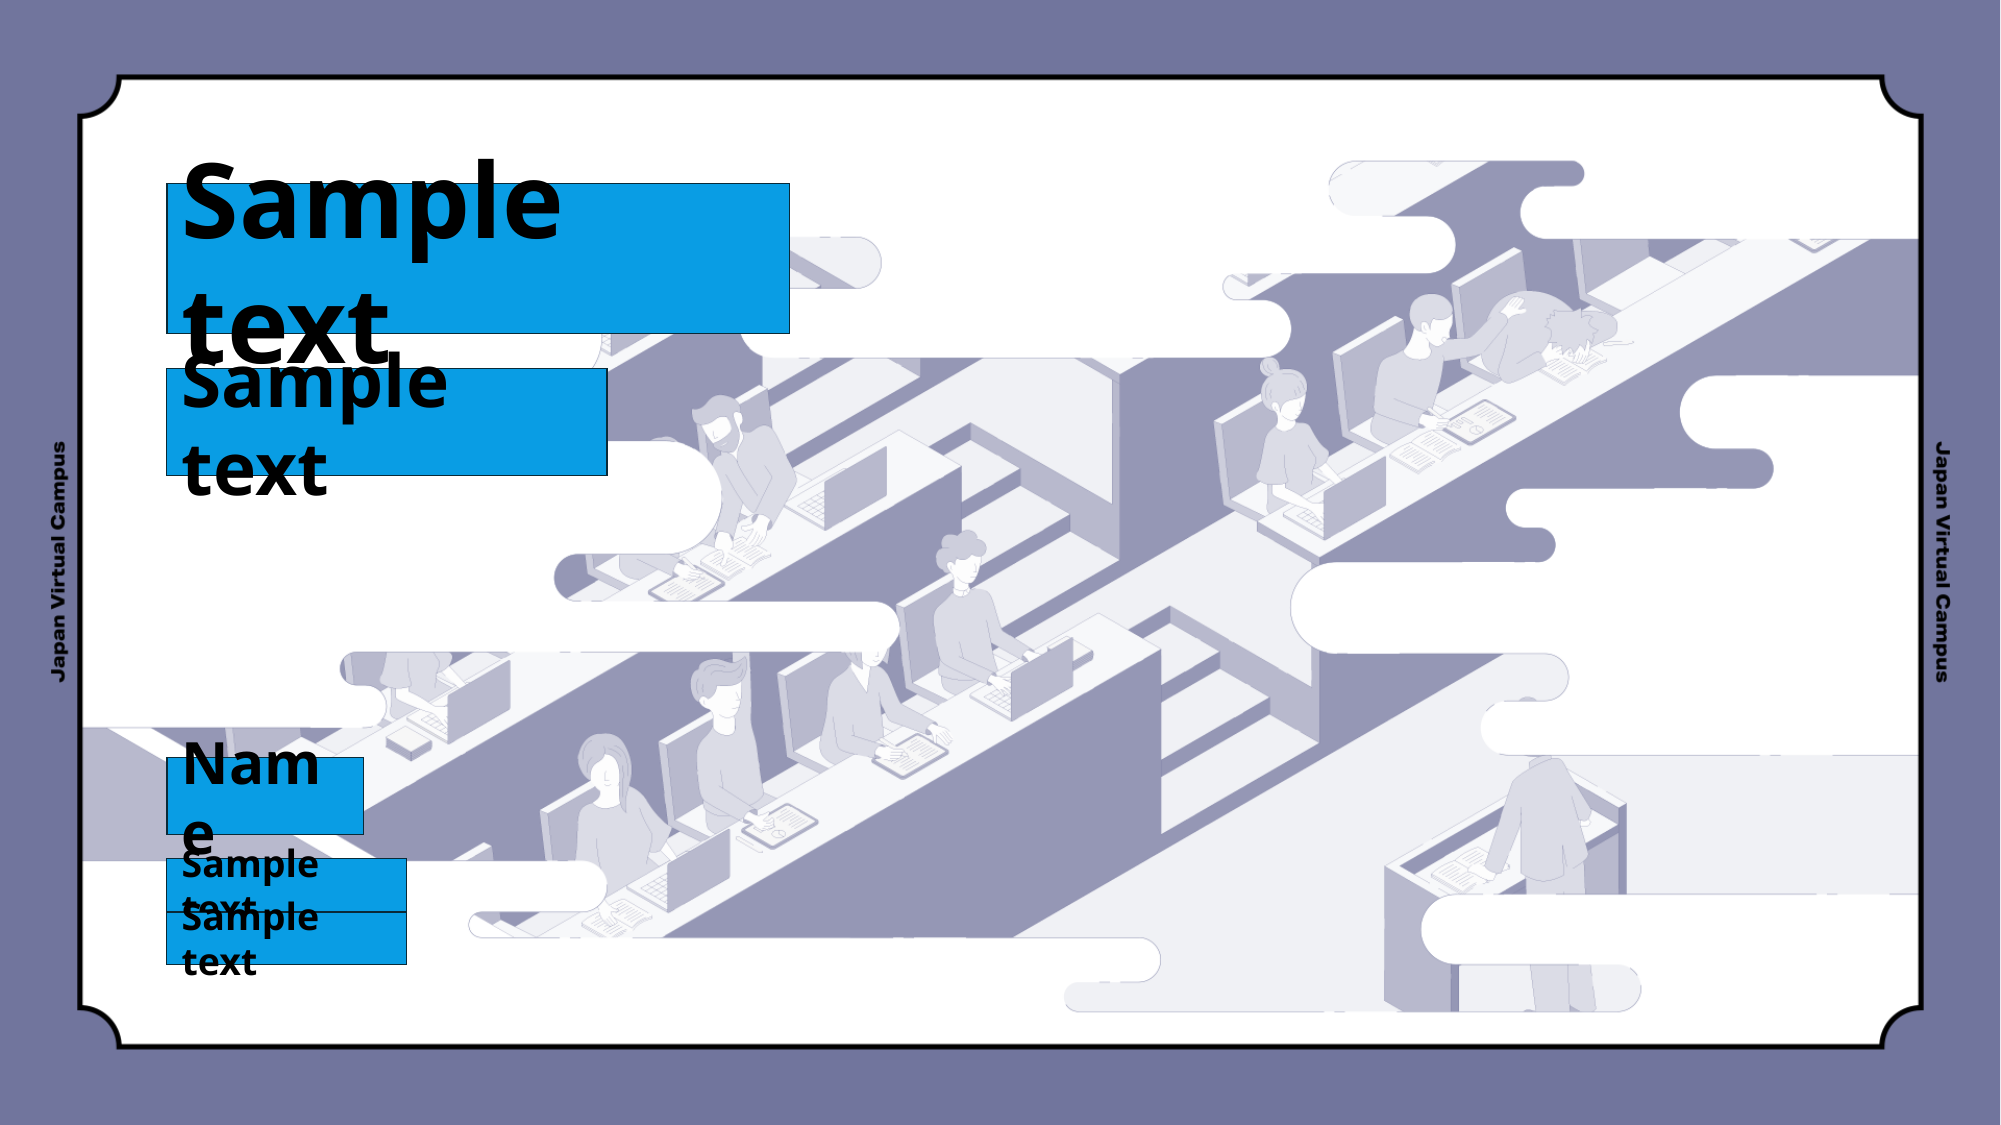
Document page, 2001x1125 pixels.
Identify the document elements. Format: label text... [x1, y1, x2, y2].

text_box Sample text [165, 367, 609, 477]
text_box Sample text [165, 910, 408, 966]
text_box Name [165, 756, 365, 836]
text_box Sample text [165, 182, 791, 335]
picture [0, 0, 2001, 1125]
text_box Sample text [165, 857, 408, 910]
